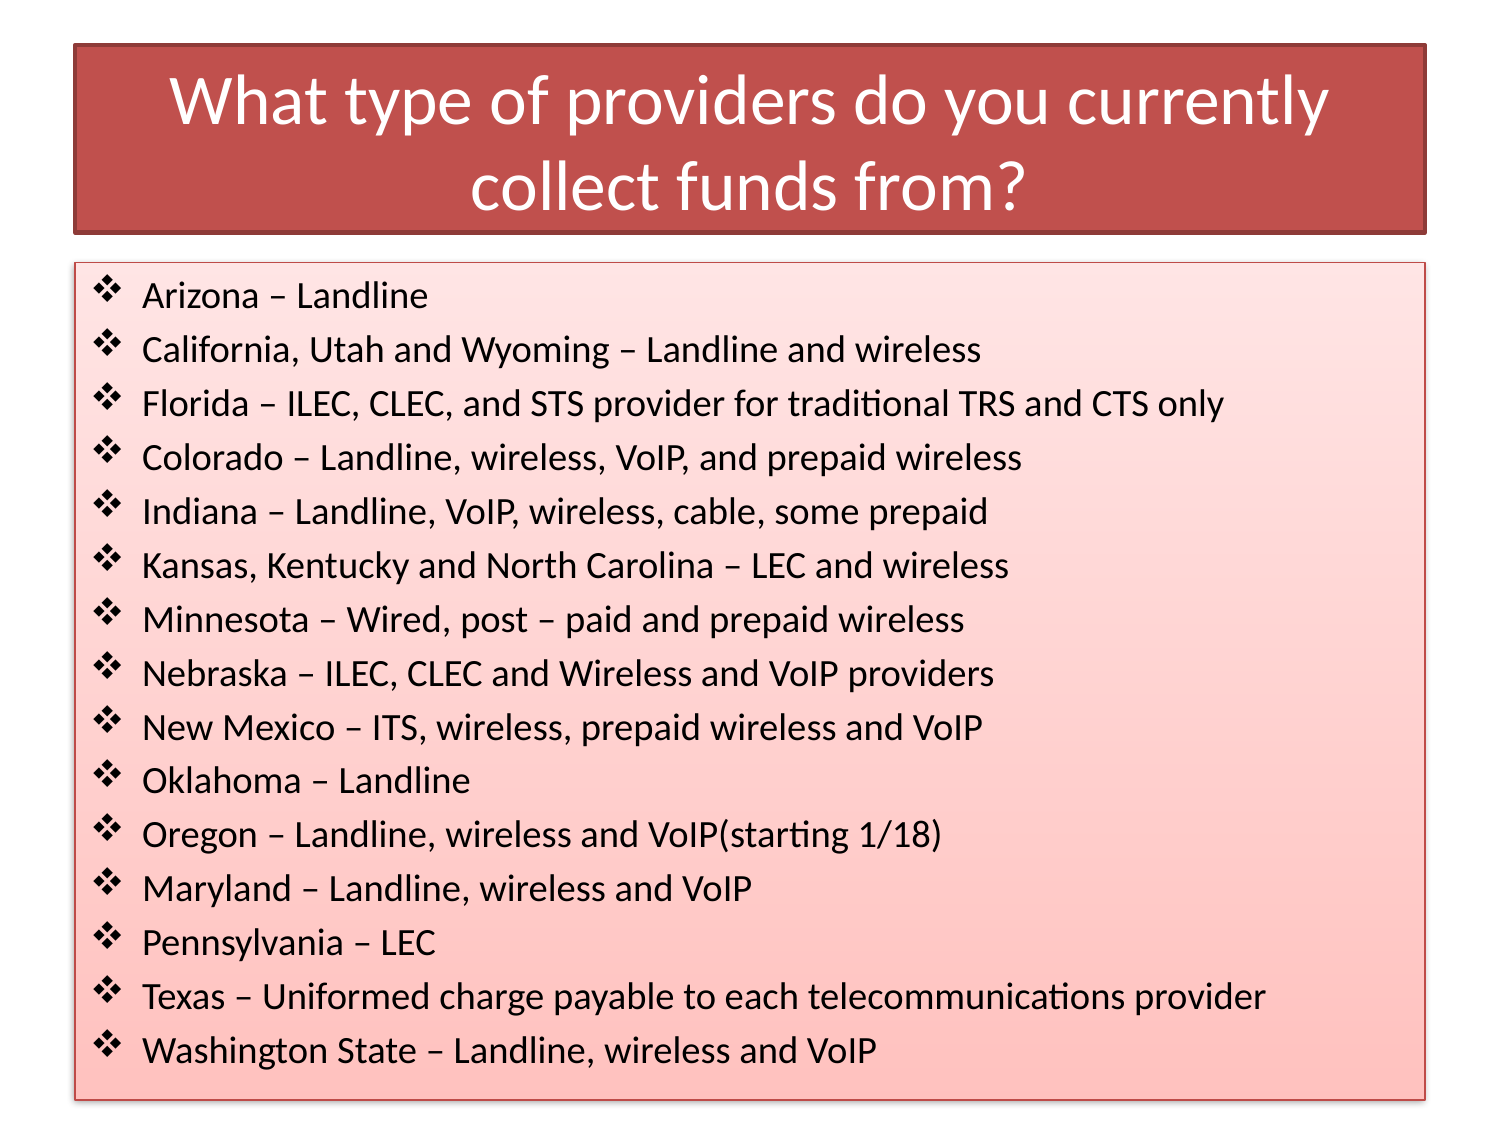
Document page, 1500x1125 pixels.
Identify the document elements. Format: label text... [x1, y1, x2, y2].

list Arizona – Landline California, Utah and Wyoming – Landline and wireless Florida – ILEC, CLEC, and STS provider for traditional TRS and CTS only Colorado – Landline, wireless, VoIP, and prepaid wireless Indiana – Landline, VoIP, wireless, cable, some prepaid Kansas, Kentucky and North Carolina – LEC and wireless Minnesota – Wired, post – paid and prepaid wireless Nebraska – ILEC, CLEC and Wireless and VoIP providers New Mexico – ITS, wireless, prepaid wireless and VoIP Oklahoma – Landline Oregon – Landline, wireless and VoIP(starting 1/18) Maryland – Landline, wireless and VoIP Pennsylvania – LEC Texas – Uniformed charge payable to each telecommunications provider Washington State – Landline, wireless and VoIP [74, 262, 1426, 1101]
title What type of providers do you currently collect funds from? [73, 43, 1427, 235]
